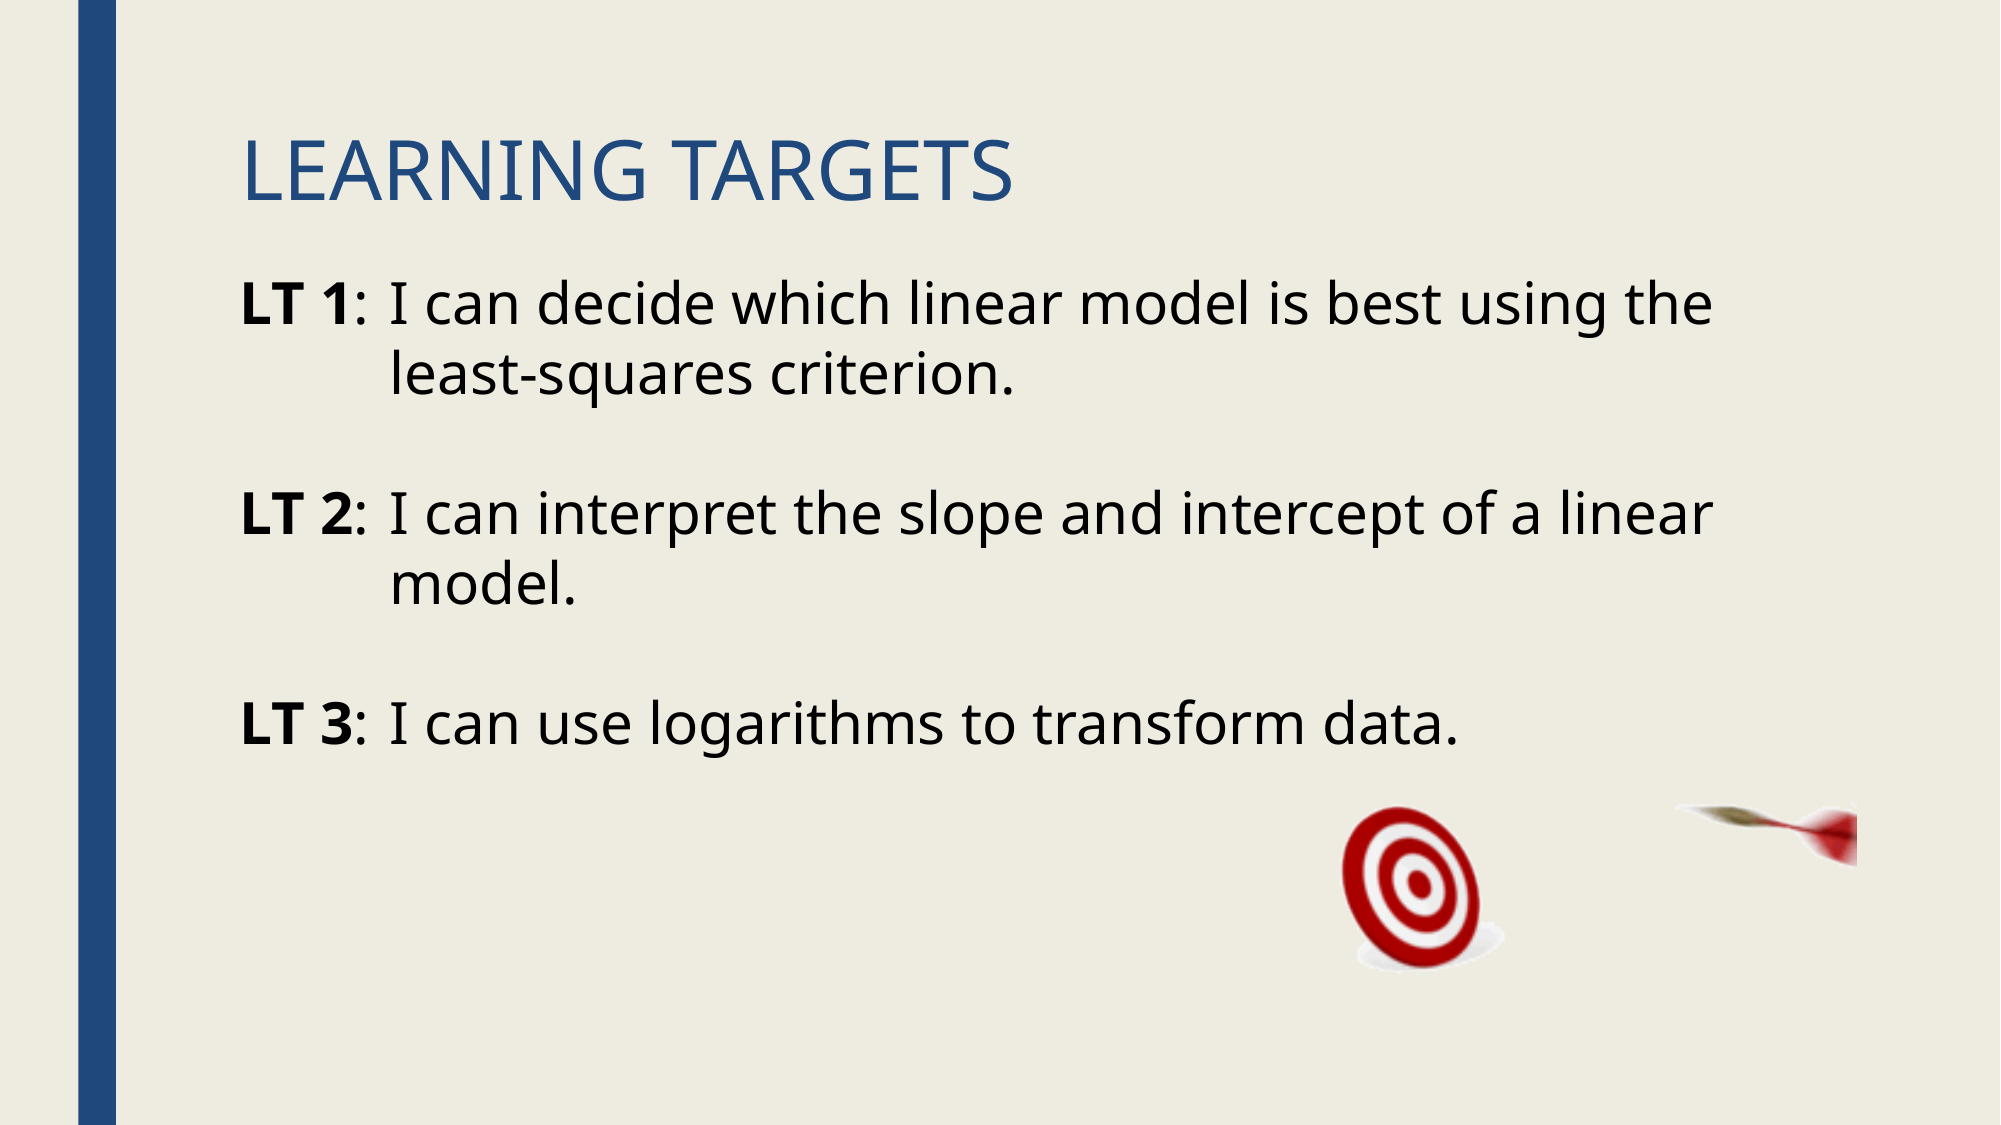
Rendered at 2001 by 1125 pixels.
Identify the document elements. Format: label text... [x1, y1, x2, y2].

text_box LT 1: I can decide which linear model is best using the least-squares criterion. LT 2: I can interpret the slope and intercept of a linear model. LT 3: I can use logarithms to transform data. [225, 258, 1775, 764]
picture [1319, 600, 1857, 1013]
title LEARNING TARGETS [225, 112, 1800, 357]
